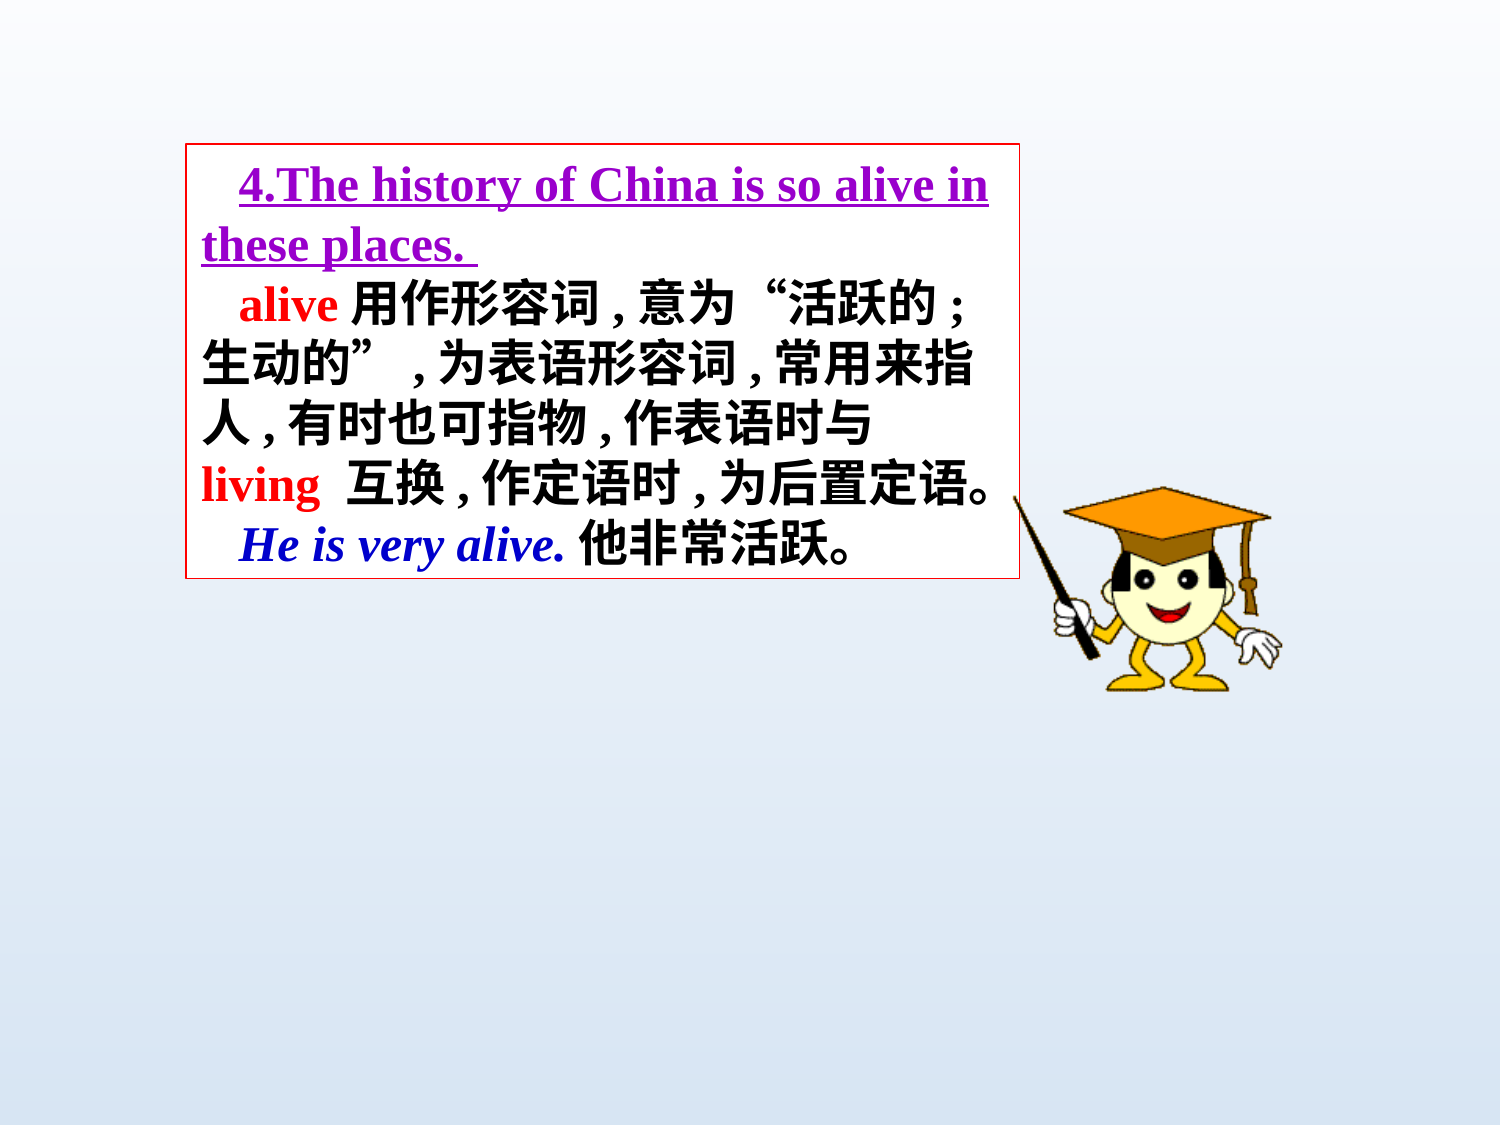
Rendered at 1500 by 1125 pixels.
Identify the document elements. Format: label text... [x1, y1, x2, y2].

picture [992, 471, 1306, 707]
text_box 4.The history of China is so alive in these places. alive用作形容词,意为“活跃的;生动的”,为表语形容词,常用来指人,有时也可指物,作表语时与living 互换,作定语时,为后置定语。 He is very alive.他非常活跃。 [186, 143, 1020, 579]
